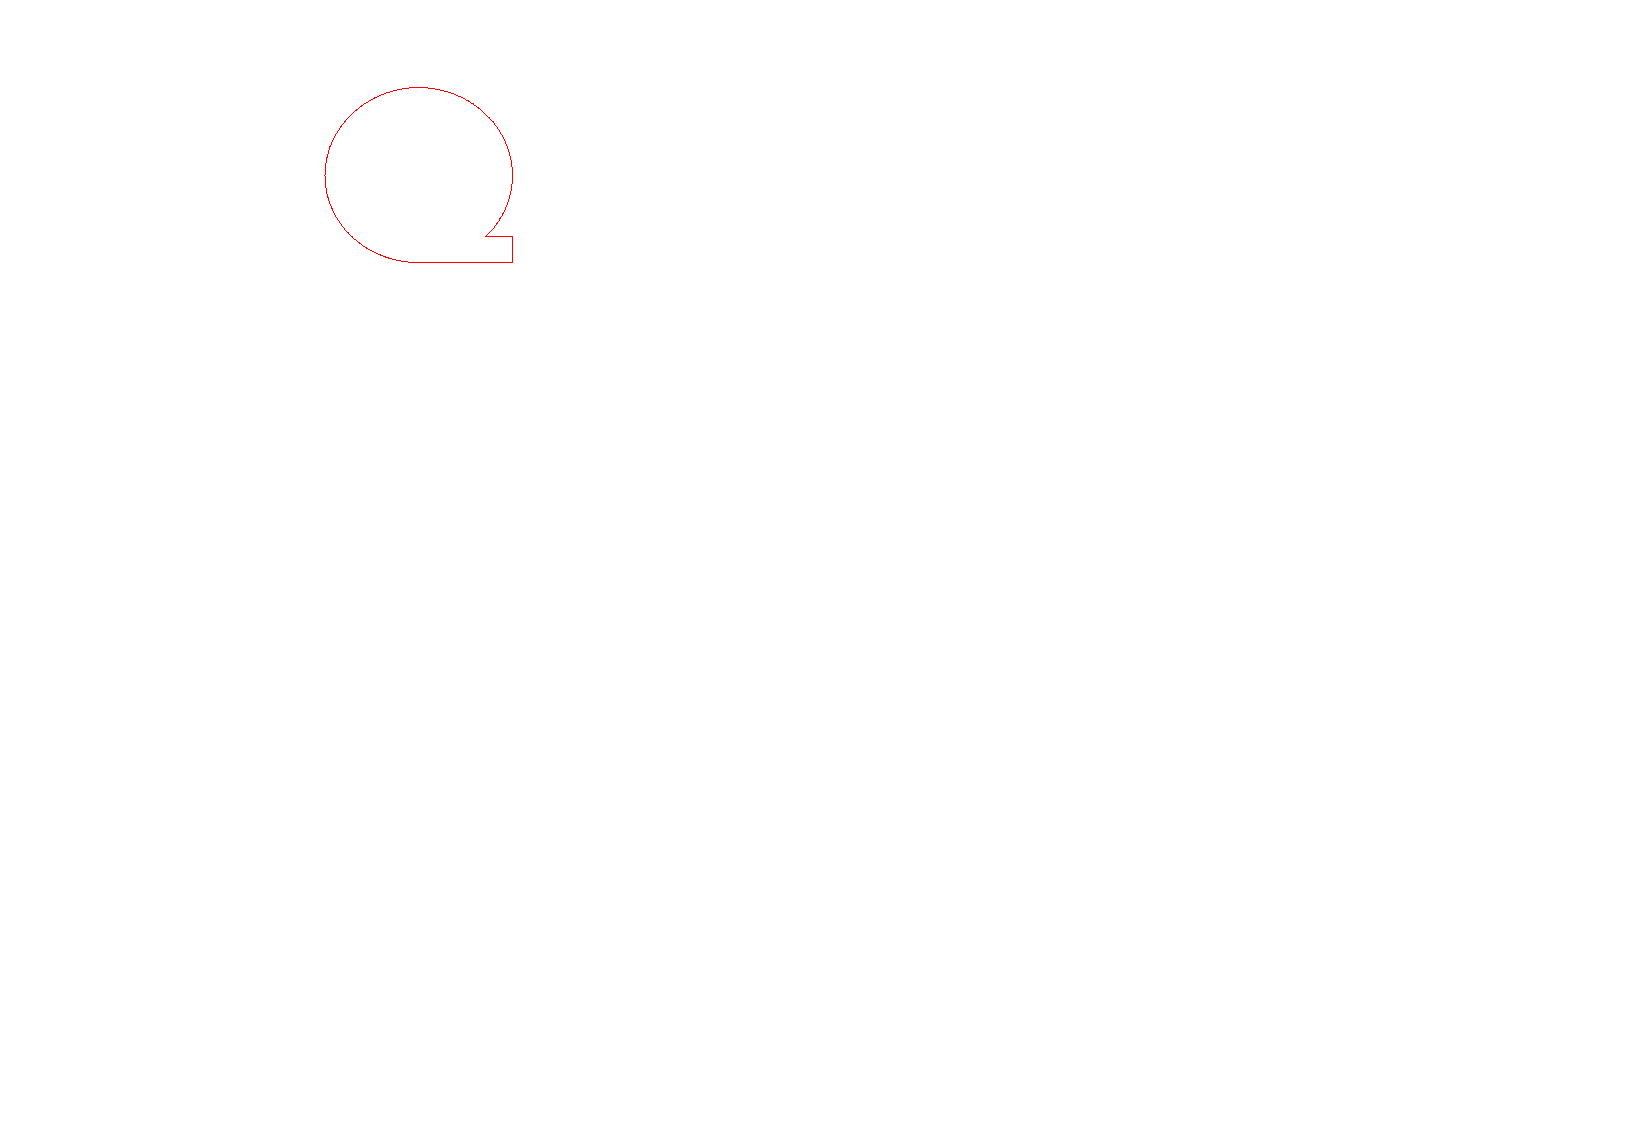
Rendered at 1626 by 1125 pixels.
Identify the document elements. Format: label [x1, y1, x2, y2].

text_box [324, 87, 513, 263]
